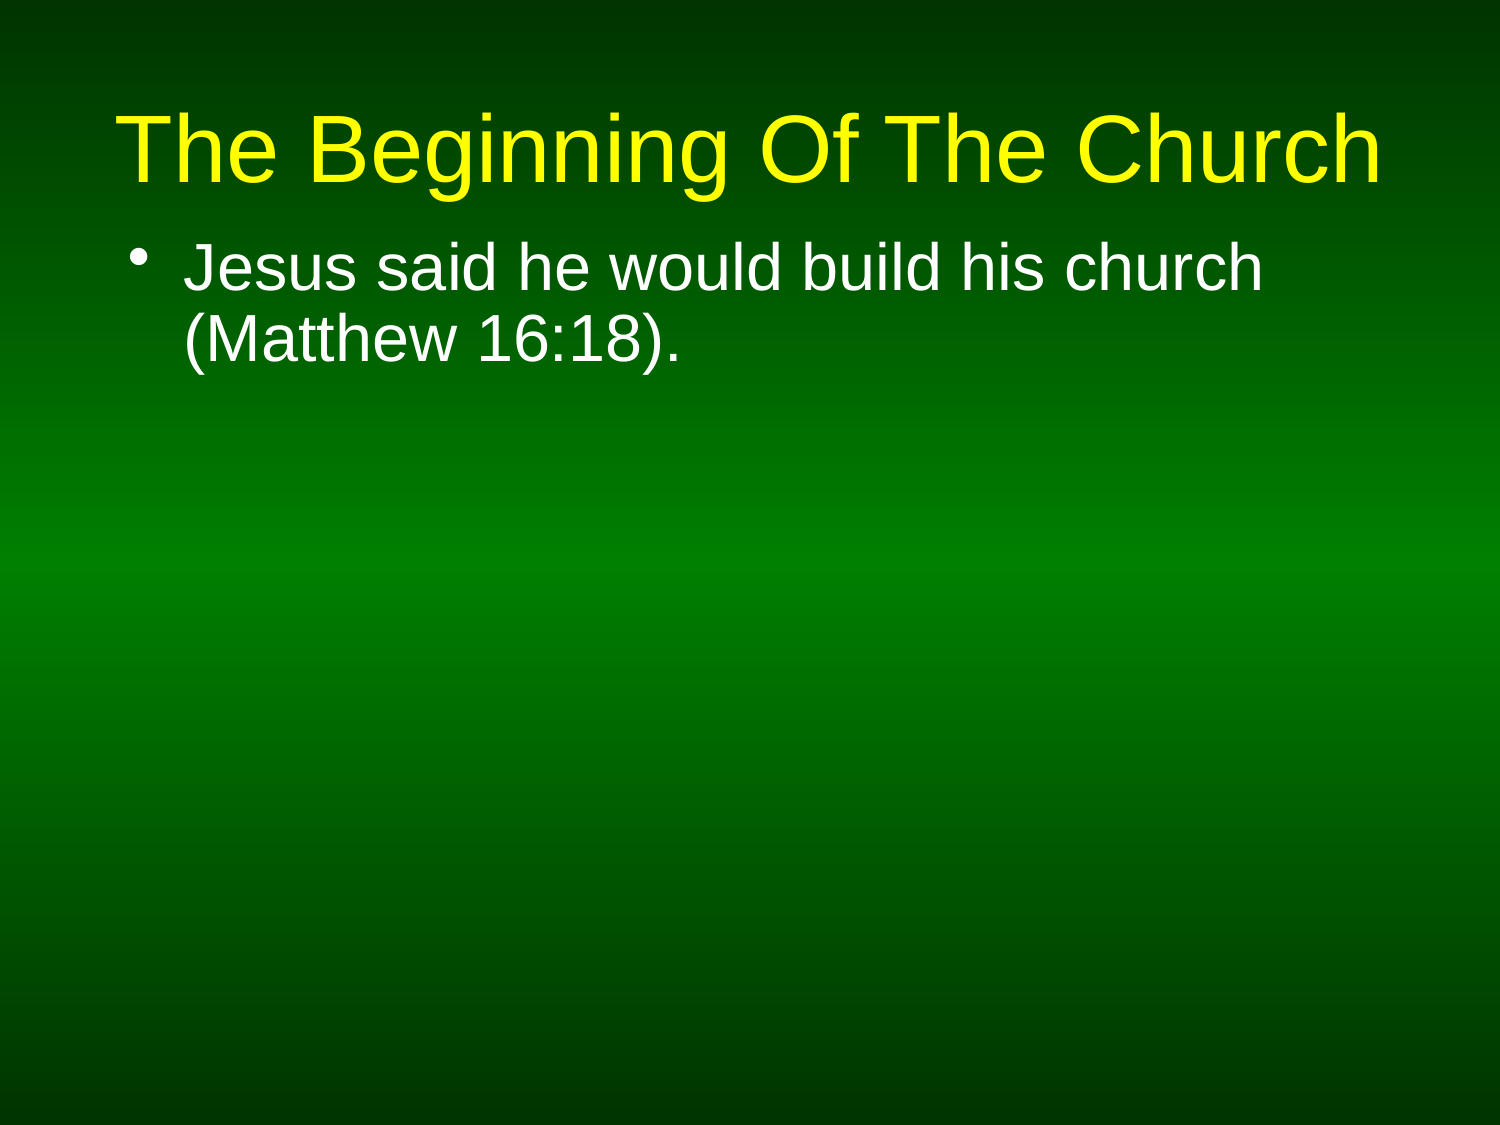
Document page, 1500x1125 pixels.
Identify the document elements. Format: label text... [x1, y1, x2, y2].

list Jesus said he would build his church (Matthew 16:18). [112, 224, 1463, 1125]
title The Beginning Of The Church [37, 50, 1463, 238]
